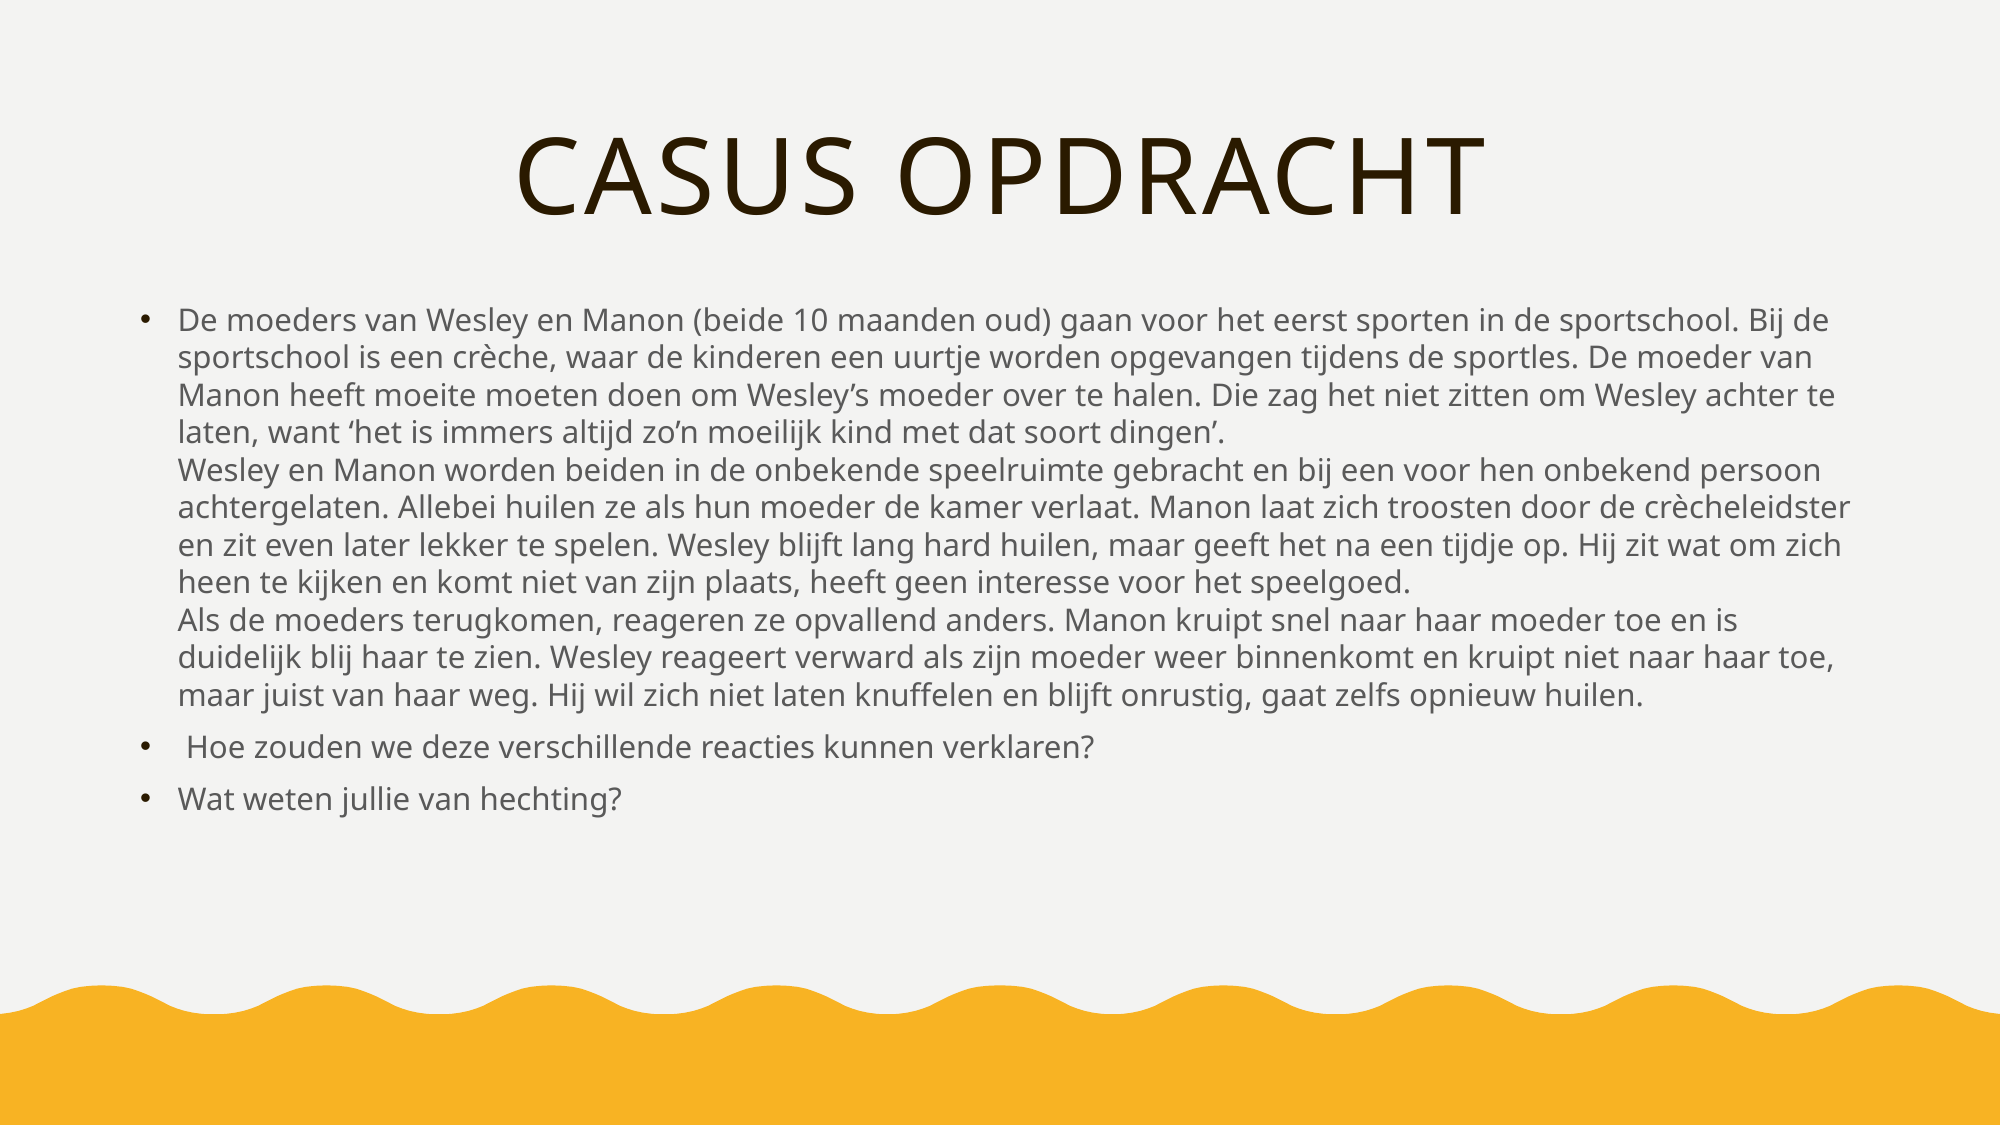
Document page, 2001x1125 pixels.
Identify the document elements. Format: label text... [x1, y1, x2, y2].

text_box [0, 0, 2000, 1013]
title Casus opdracht [125, 62, 1875, 246]
text_box [0, 984, 2000, 1125]
list De moeders van Wesley en Manon (beide 10 maanden oud) gaan voor het eerst sporten in de sportschool. Bij de sportschool is een crèche, waar de kinderen een uurtje worden opgevangen tijdens de sportles. De moeder van Manon heeft moeite moeten doen om Wesley’s moeder over te halen. Die zag het niet zitten om Wesley achter te laten, want ‘het is immers altijd zo’n moeilijk kind met dat soort dingen’. Wesley en Manon worden beiden in de onbekende speelruimte gebracht en bij een voor hen onbekend persoon achtergelaten. Allebei huilen ze als hun moeder de kamer verlaat. Manon laat zich troosten door de crècheleidster en zit even later lekker te spelen. Wesley blijft lang hard huilen, maar geeft het na een tijdje op. Hij zit wat om zich heen te kijken en komt niet van zijn plaats, heeft geen interesse voor het speelgoed. Als de moeders terugkomen, reageren ze opvallend anders. Manon kruipt snel naar haar moeder toe en is duidelijk blij haar te zien. Wesley reageert verward als zijn moeder weer binnenkomt en kruipt niet naar haar toe, maar juist van haar weg. Hij wil zich niet laten knuffelen en blijft onrustig, gaat zelfs opnieuw huilen. Hoe zouden we deze verschillende reacties kunnen verklaren? Wat weten jullie van hechting? [125, 292, 1875, 858]
